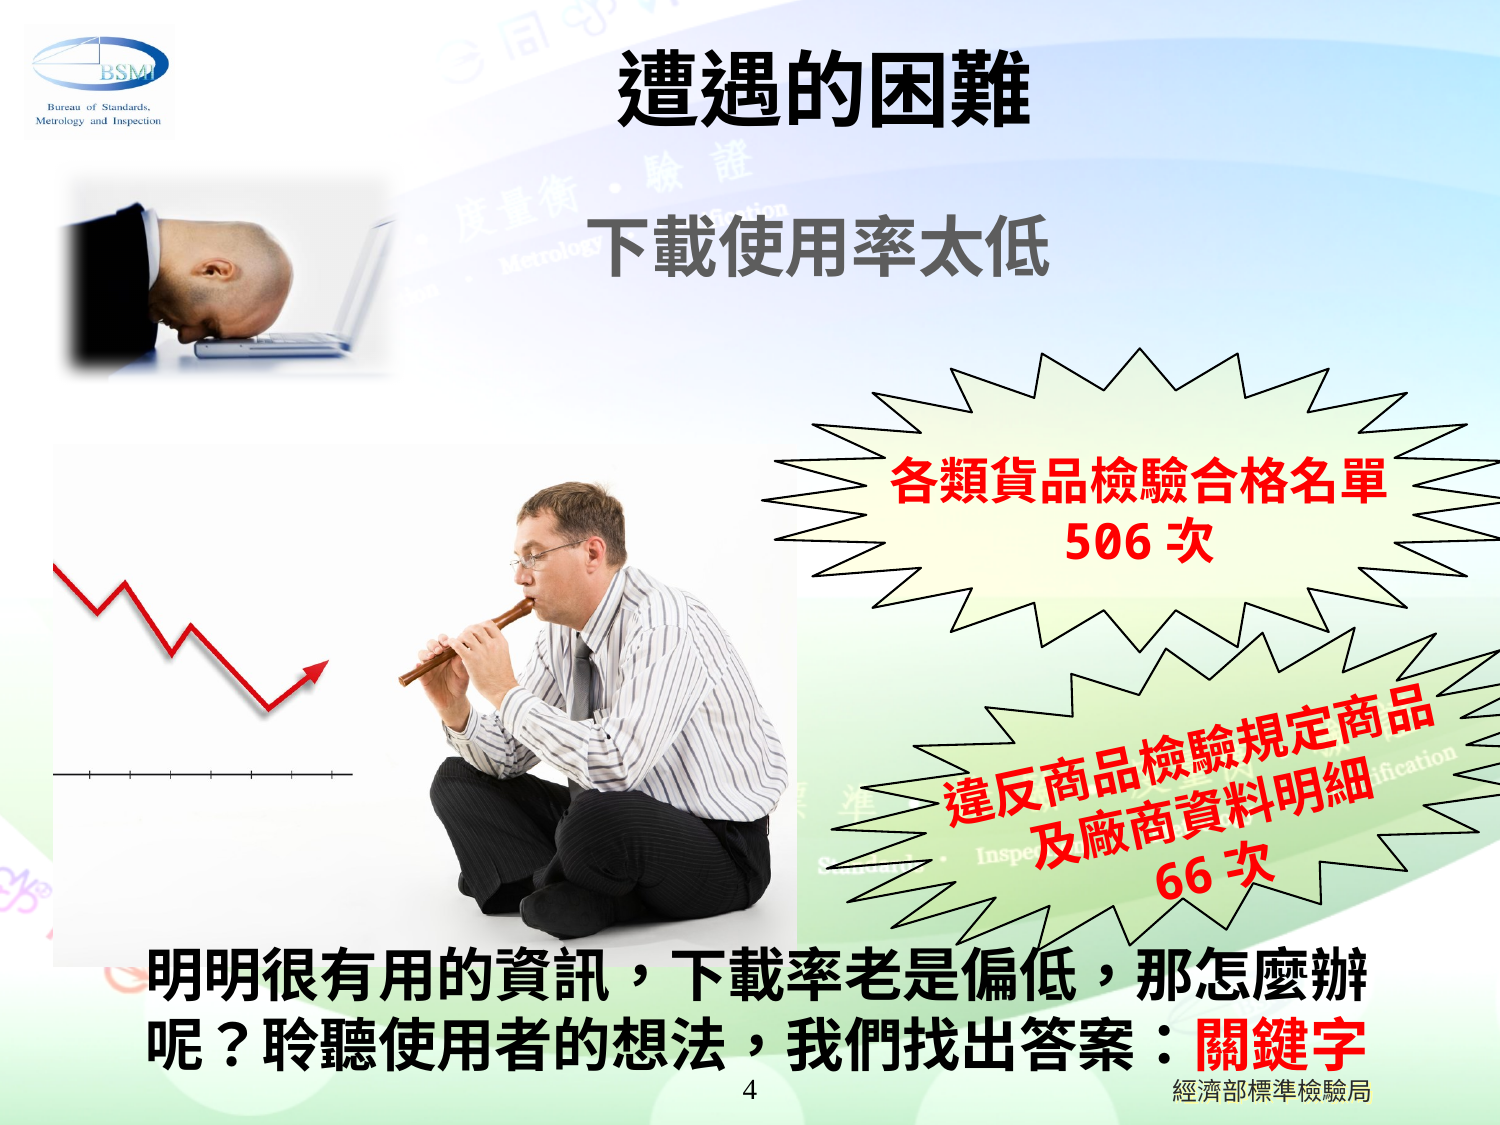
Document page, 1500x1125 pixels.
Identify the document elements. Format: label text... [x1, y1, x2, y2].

text_box 下載使用率太低 [569, 196, 1067, 292]
picture [52, 159, 406, 386]
text_box 明明很有用的資訊，下載率老是偏低，那怎麼辦呢？聆聽使用者的想法，我們找出答案：關鍵字 [107, 930, 1407, 1086]
picture [52, 444, 797, 967]
title 遭遇的困難 [225, 37, 1425, 138]
text_box 消費者常用的商品名稱(俗名) 行動電源 電視機 冷氣機 : : [0, 0, 1500, 1125]
footer 4 [512, 1086, 988, 1113]
text_box 違反商品檢驗規定商品 及廠商資料明細 66次 [826, 627, 1500, 930]
text_box 各類貨品檢驗合格名單 506次 [801, 348, 1500, 653]
picture [24, 24, 175, 140]
slide_number 經濟部標準檢驗局 [1074, 1086, 1388, 1113]
